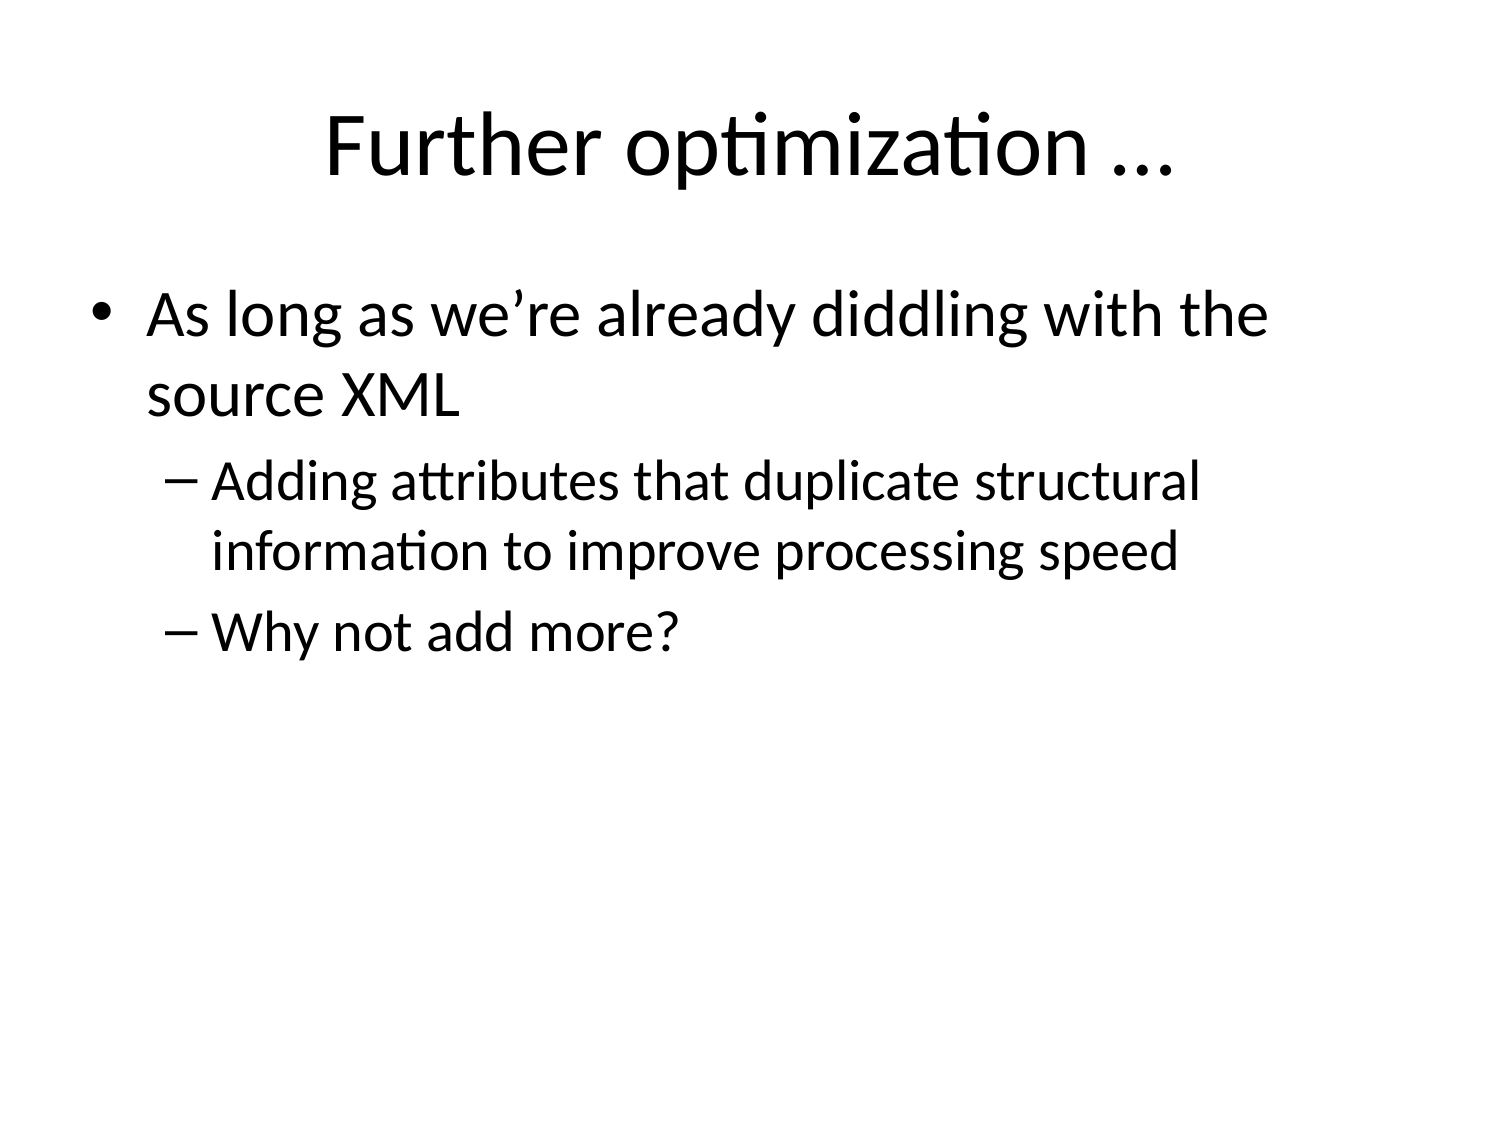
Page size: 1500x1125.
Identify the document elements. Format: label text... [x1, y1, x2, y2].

title Further optimization … [75, 45, 1425, 233]
list As long as we’re already diddling with the source XML Adding attributes that duplicate structural information to improve processing speed Why not add more? [75, 262, 1425, 1005]
